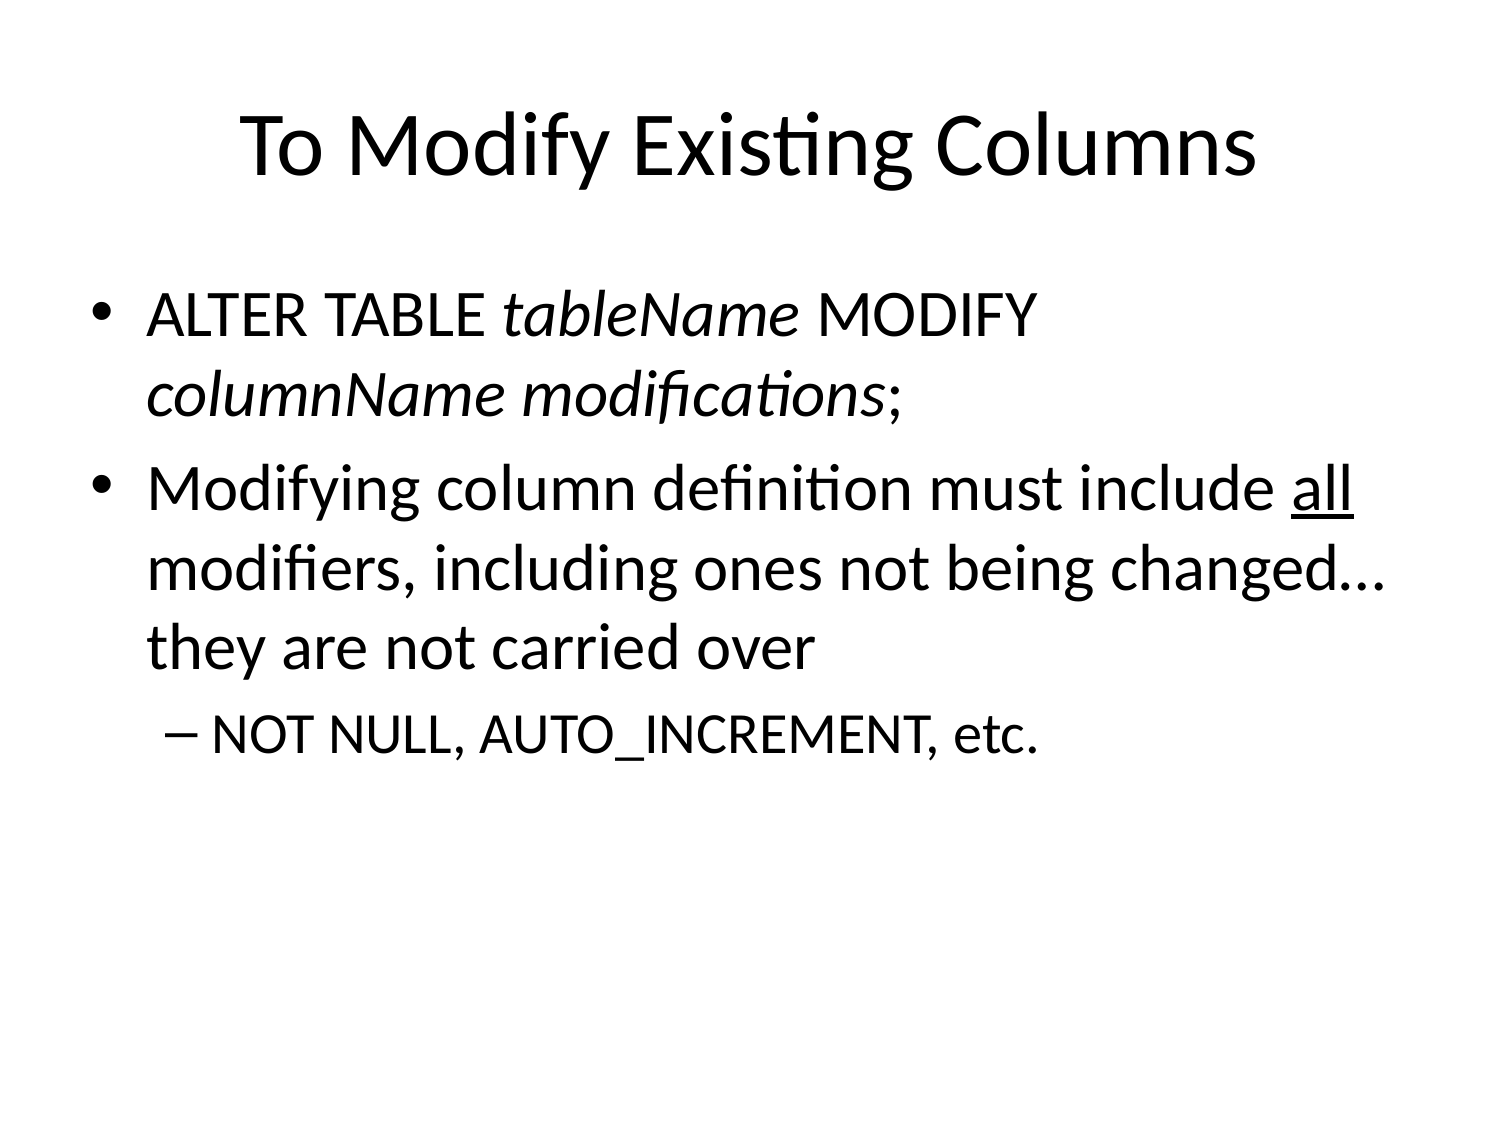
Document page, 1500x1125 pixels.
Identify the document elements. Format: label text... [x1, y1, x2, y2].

title To Modify Existing Columns [75, 45, 1425, 233]
list ALTER TABLE tableName MODIFY columnName modifications; Modifying column definition must include all modifiers, including ones not being changed… they are not carried over NOT NULL, AUTO_INCREMENT, etc. [75, 262, 1425, 1005]
